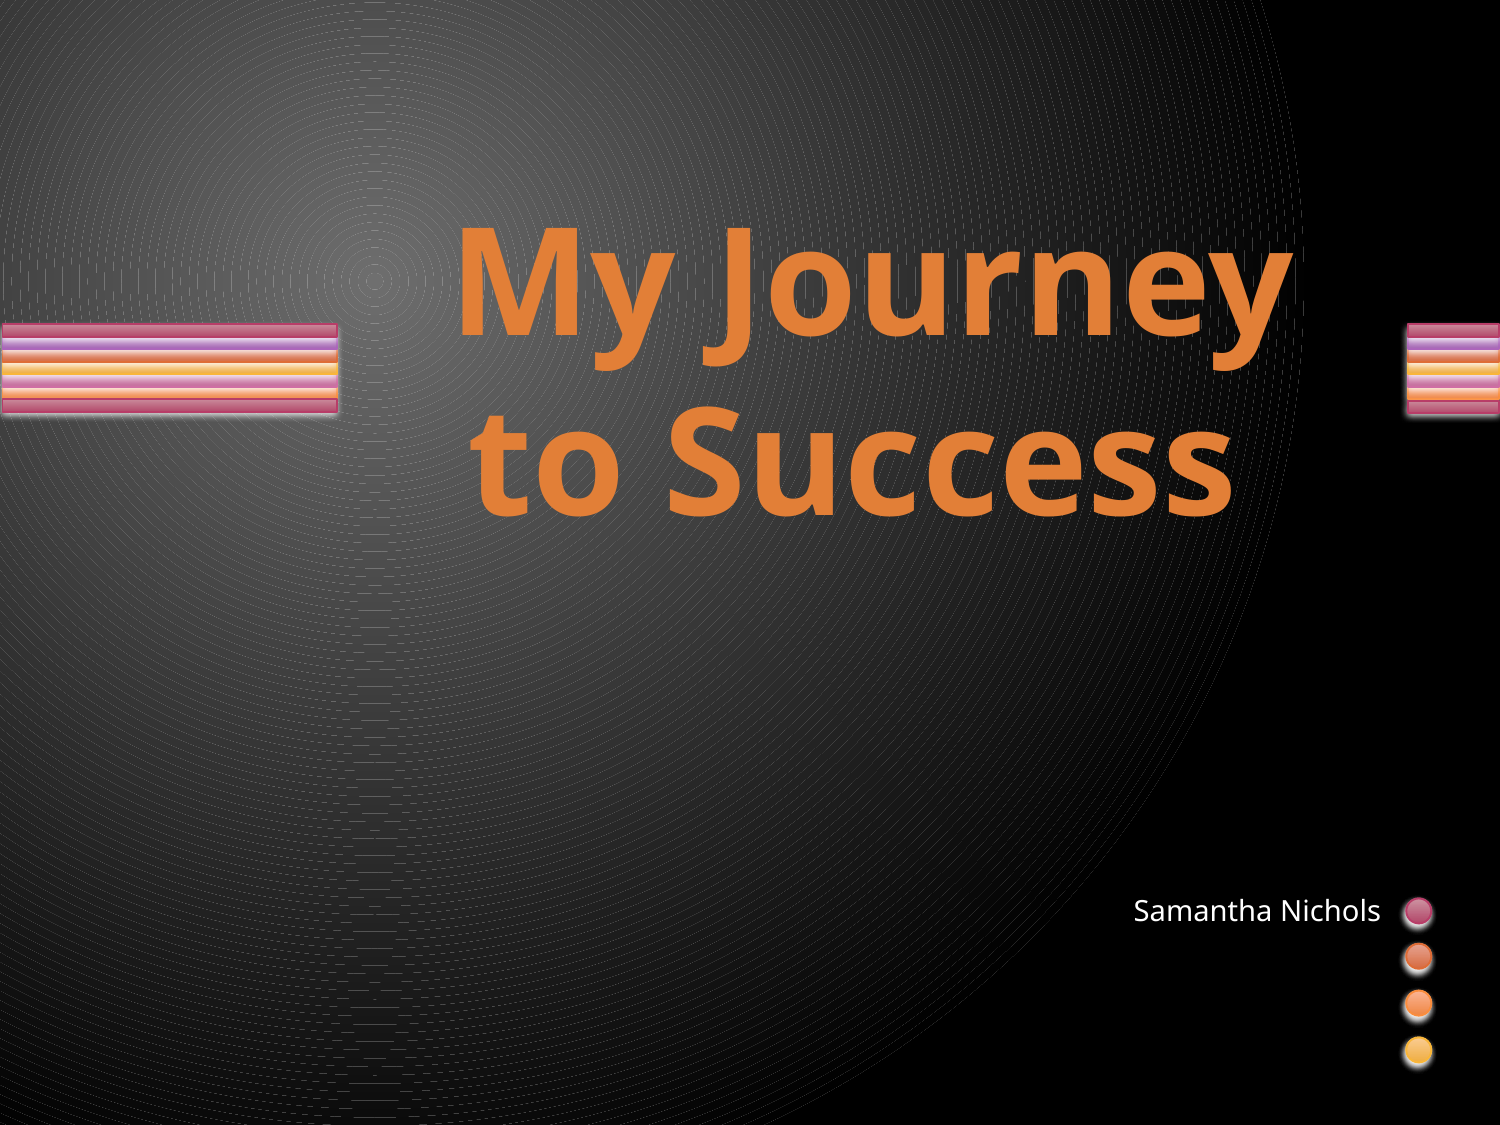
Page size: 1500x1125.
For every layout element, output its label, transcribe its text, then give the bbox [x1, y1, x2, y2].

text_box [1405, 897, 1433, 925]
subtitle Samantha Nichols [75, 885, 1404, 1011]
text_box [1405, 942, 1433, 970]
title My Journey to Success [337, 46, 1406, 684]
text_box [1405, 1036, 1433, 1064]
text_box [1405, 989, 1433, 1017]
